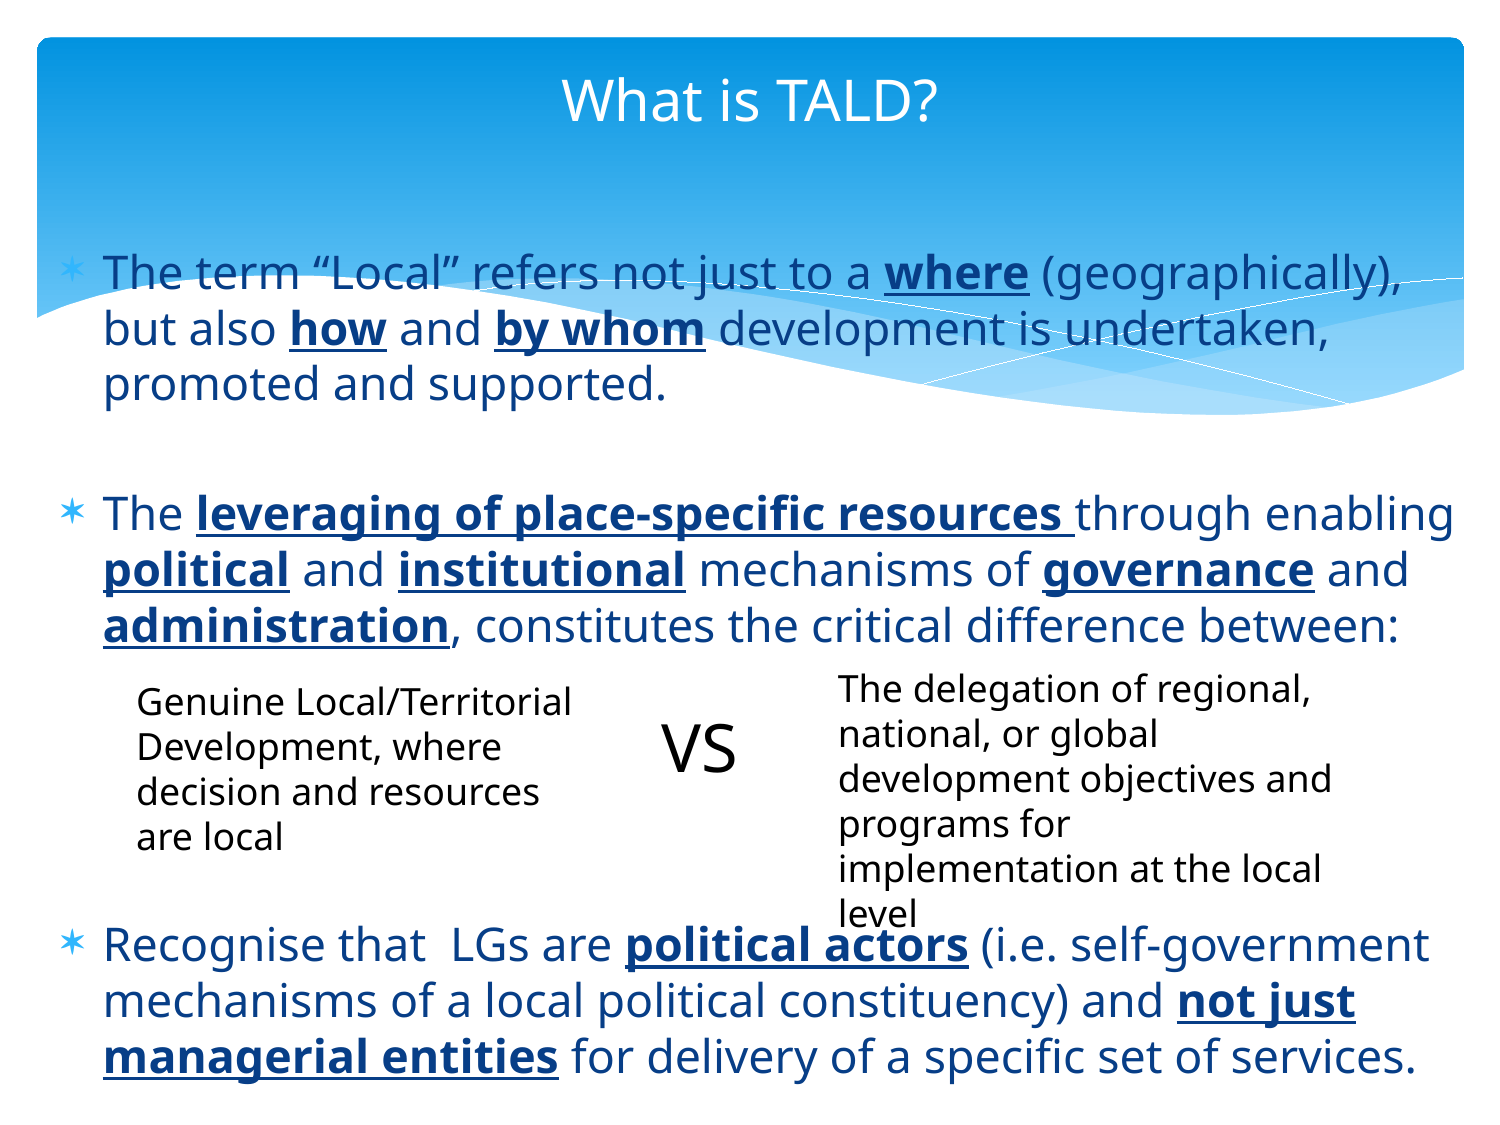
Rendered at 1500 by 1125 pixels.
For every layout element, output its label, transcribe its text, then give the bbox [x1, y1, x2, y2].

list The term “Local” refers not just to a where (geographically), but also how and by whom development is undertaken, promoted and supported. The leveraging of place-specific resources through enabling political and institutional mechanisms of governance and administration, constitutes the critical difference between: Recognise that LGs are political actors (i.e. self-government mechanisms of a local political constituency) and not just managerial entities for delivery of a specific set of services. [45, 235, 1481, 1125]
title What is TALD? [75, 55, 1425, 141]
text_box The delegation of regional, national, or global development objectives and programs for implementation at the local level [823, 657, 1363, 942]
text_box VS [646, 698, 797, 794]
text_box Genuine Local/Territorial Development, where decision and resources are local [121, 670, 593, 866]
